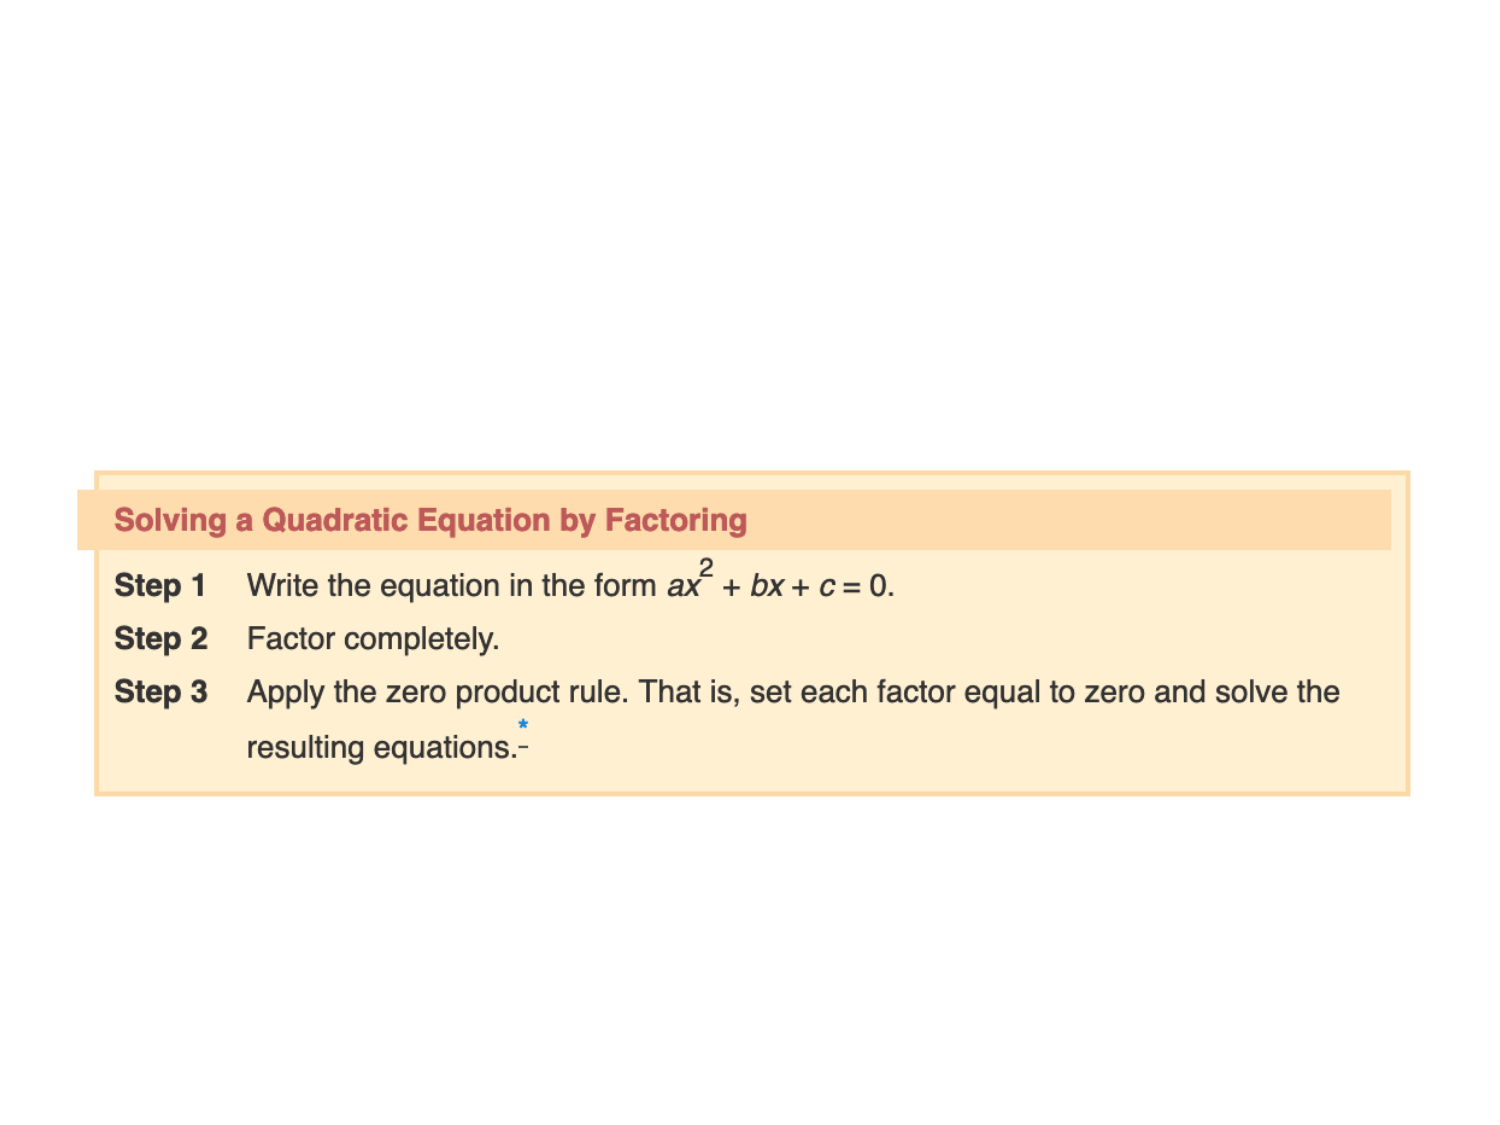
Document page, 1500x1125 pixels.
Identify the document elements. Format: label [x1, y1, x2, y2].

list [74, 262, 1426, 1006]
